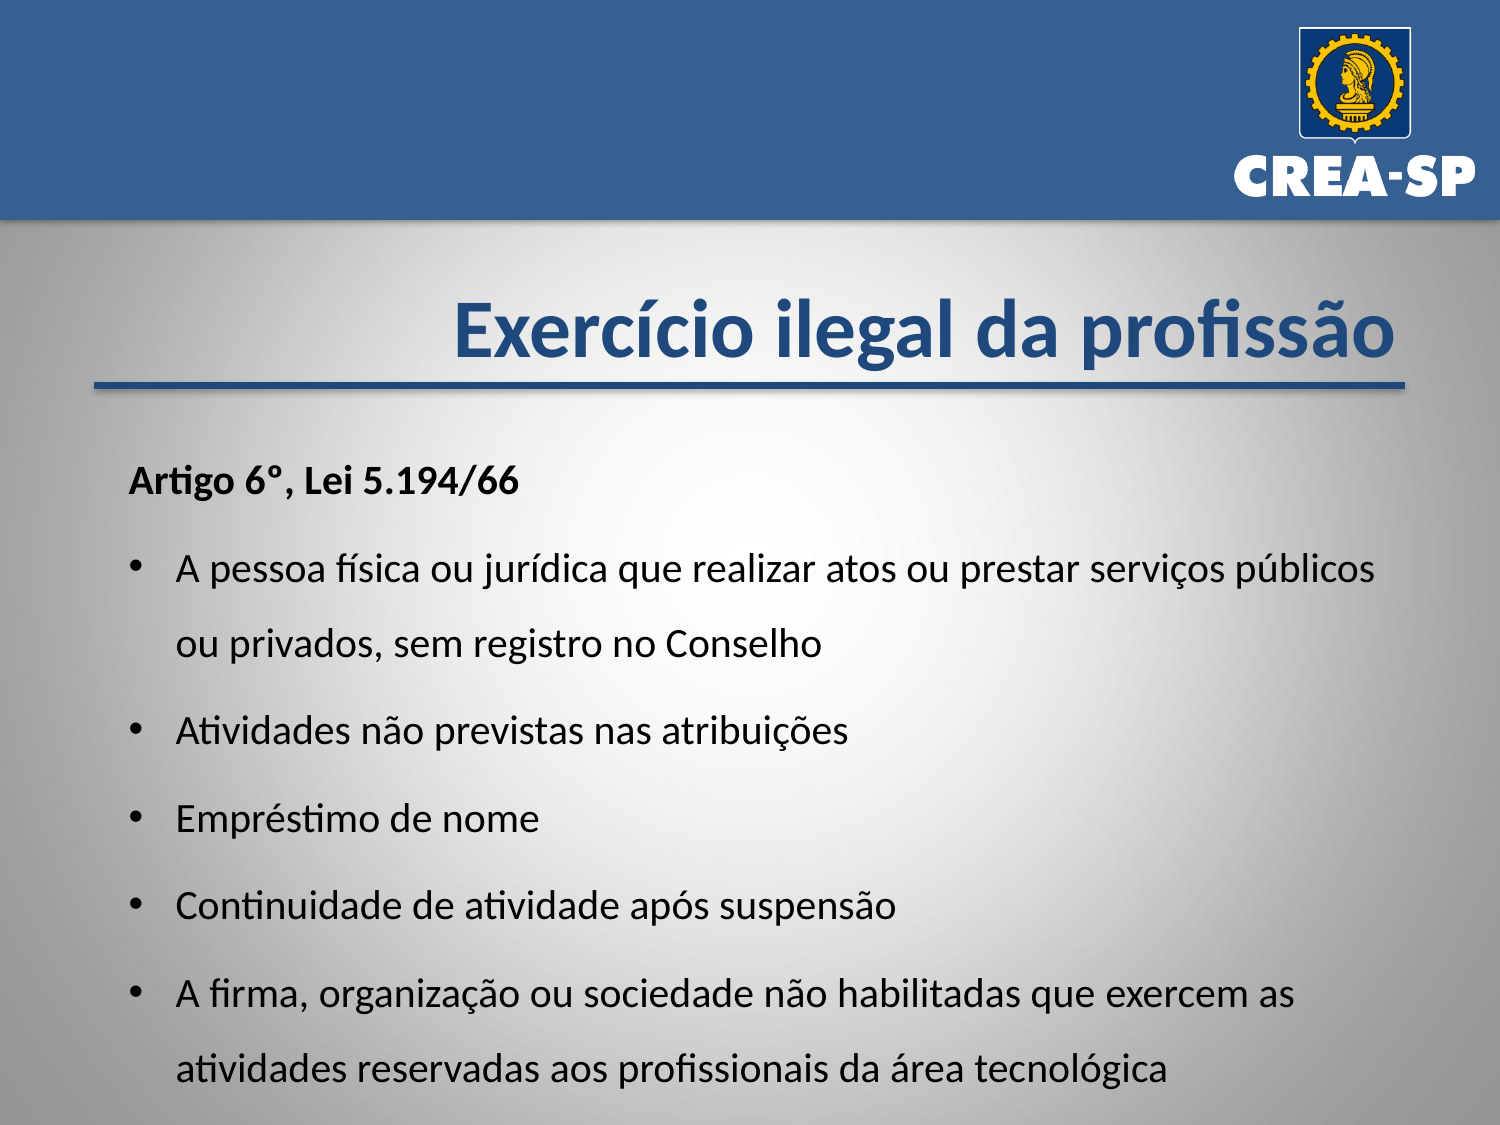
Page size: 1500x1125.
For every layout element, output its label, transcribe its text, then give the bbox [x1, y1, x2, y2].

text_box Exercício ilegal da profissão [100, 267, 1412, 382]
picture [0, 220, 1500, 1125]
picture [1234, 27, 1475, 197]
text_box Artigo 6º, Lei 5.194/66 A pessoa física ou jurídica que realizar atos ou prestar serviços públicos ou privados, sem registro no Conselho Atividades não previstas nas atribuições Empréstimo de nome Continuidade de atividade após suspensão A firma, organização ou sociedade não habilitadas que exercem as atividades reservadas aos profissionais da área tecnológica [94, 420, 1406, 1099]
